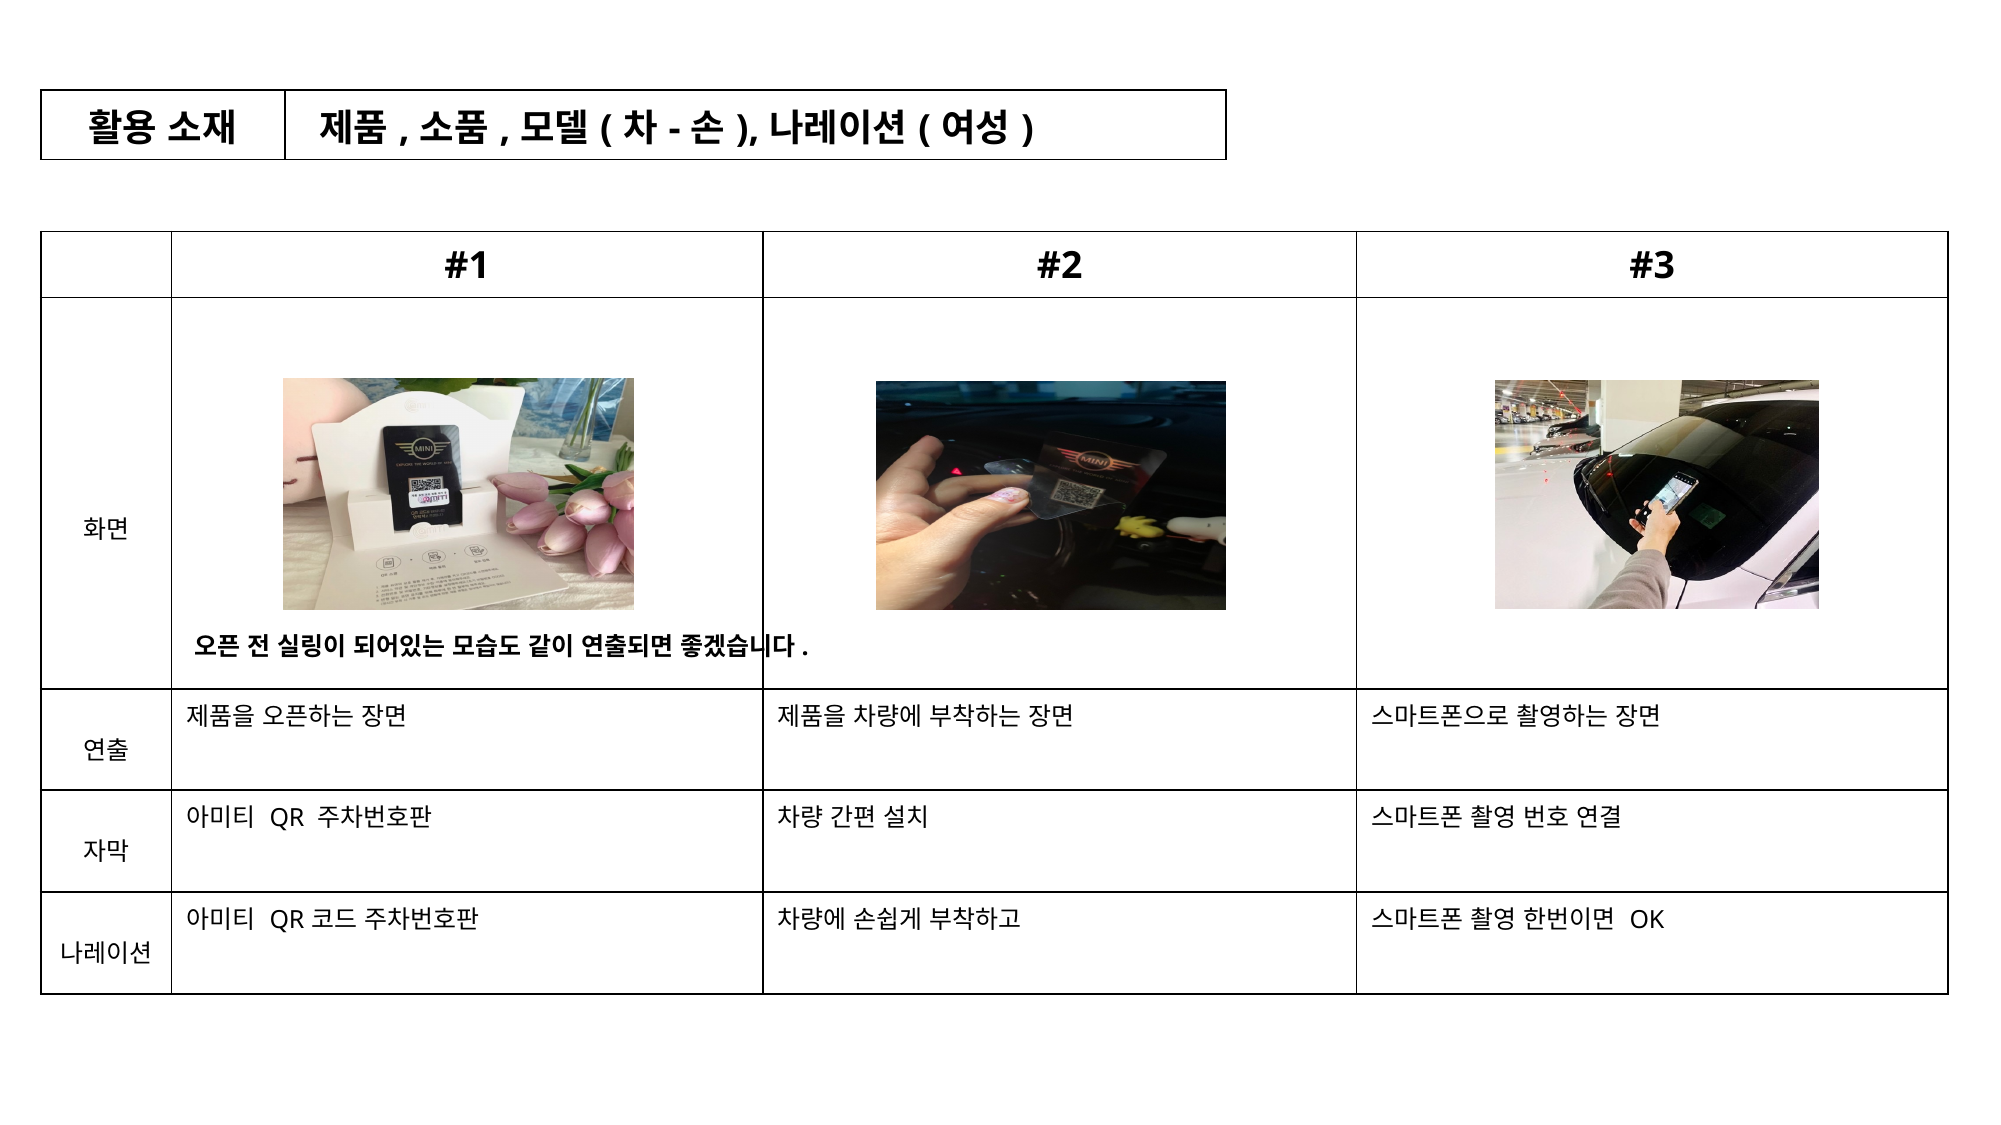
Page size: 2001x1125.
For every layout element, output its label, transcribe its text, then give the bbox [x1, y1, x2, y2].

table_cell 제품을 차량에 부착하는 장면 [764, 690, 1356, 789]
table_cell 나레이션 [42, 893, 171, 993]
table_header 제품,소품,모델(차-손),나레이션(여성) [286, 91, 1225, 159]
picture [283, 378, 634, 610]
table_cell 스마트폰 촬영 한번이면 OK [1357, 893, 1947, 993]
text_box 오픈 전 실링이 되어있는 모습도 같이 연출되면 좋겠습니다. [179, 623, 1181, 669]
table_cell 연출 [42, 690, 171, 789]
table_cell 스마트폰으로 촬영하는 장면 [1357, 690, 1947, 789]
table_cell 스마트폰 촬영 번호 연결 [1357, 791, 1947, 891]
table_cell [172, 298, 762, 688]
table_header 활용 소재 [42, 91, 284, 159]
picture [876, 381, 1226, 610]
table_cell 아미티 QR 주차번호판 [172, 791, 762, 891]
table_cell 차량 간편 설치 [764, 791, 1356, 891]
picture [1495, 380, 1819, 609]
table_header #2 [764, 232, 1356, 297]
table_cell 아미티 QR코드 주차번호판 [172, 893, 762, 993]
table_cell 차량에 손쉽게 부착하고 [764, 893, 1356, 993]
table_cell [764, 298, 1356, 688]
table_cell [1357, 298, 1947, 688]
table_header #3 [1357, 232, 1947, 297]
table_header #1 [172, 232, 762, 297]
table_cell 제품을 오픈하는 장면 [172, 690, 762, 789]
table_cell 자막 [42, 791, 171, 891]
table_cell 화면 [42, 298, 171, 688]
table_header [42, 232, 171, 297]
